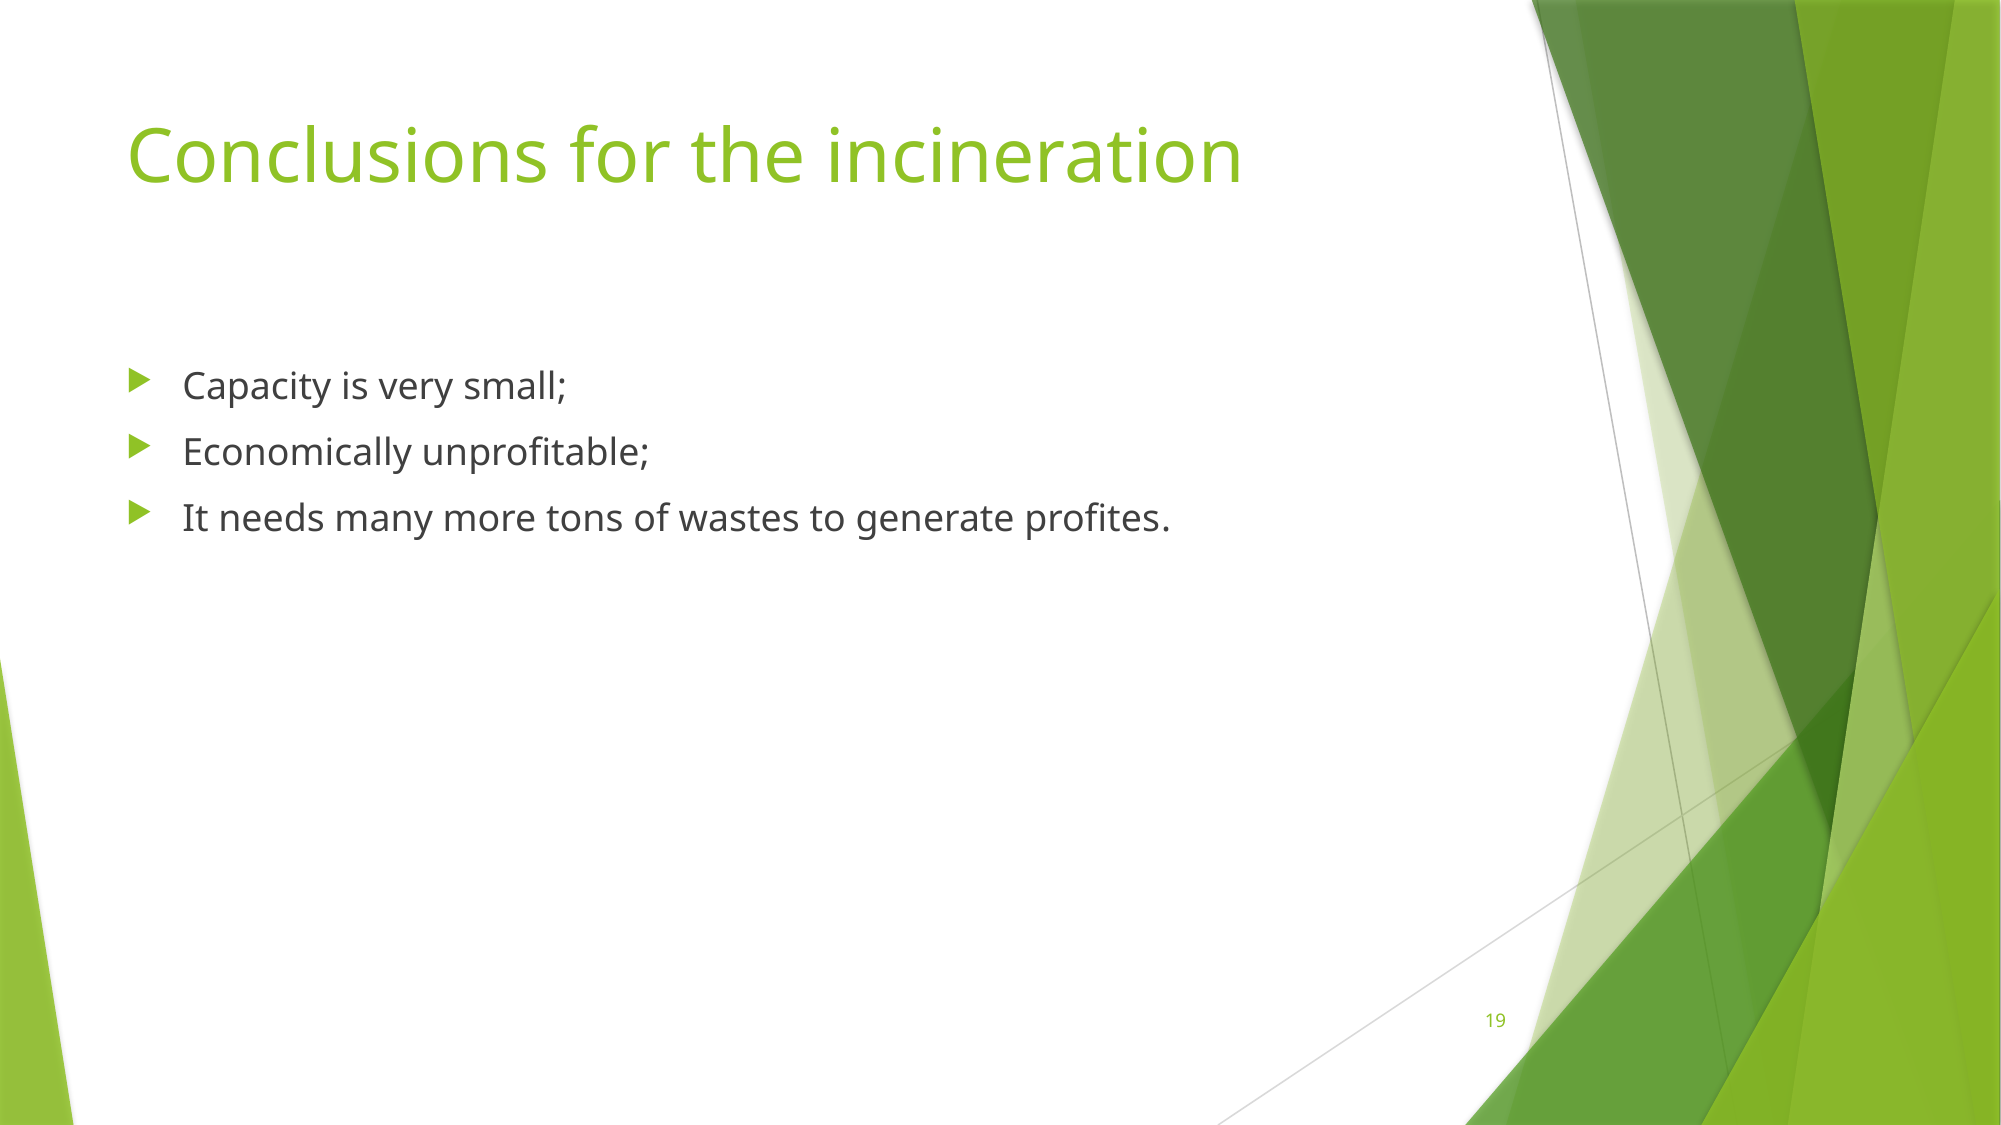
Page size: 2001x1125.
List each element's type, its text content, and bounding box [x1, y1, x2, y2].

list Capacity is very small; Economically unprofitable; It needs many more tons of wastes to generate profites. [111, 354, 1522, 992]
title Conclusions for the incineration [111, 99, 1522, 317]
slide_number 19 [1409, 991, 1522, 1051]
